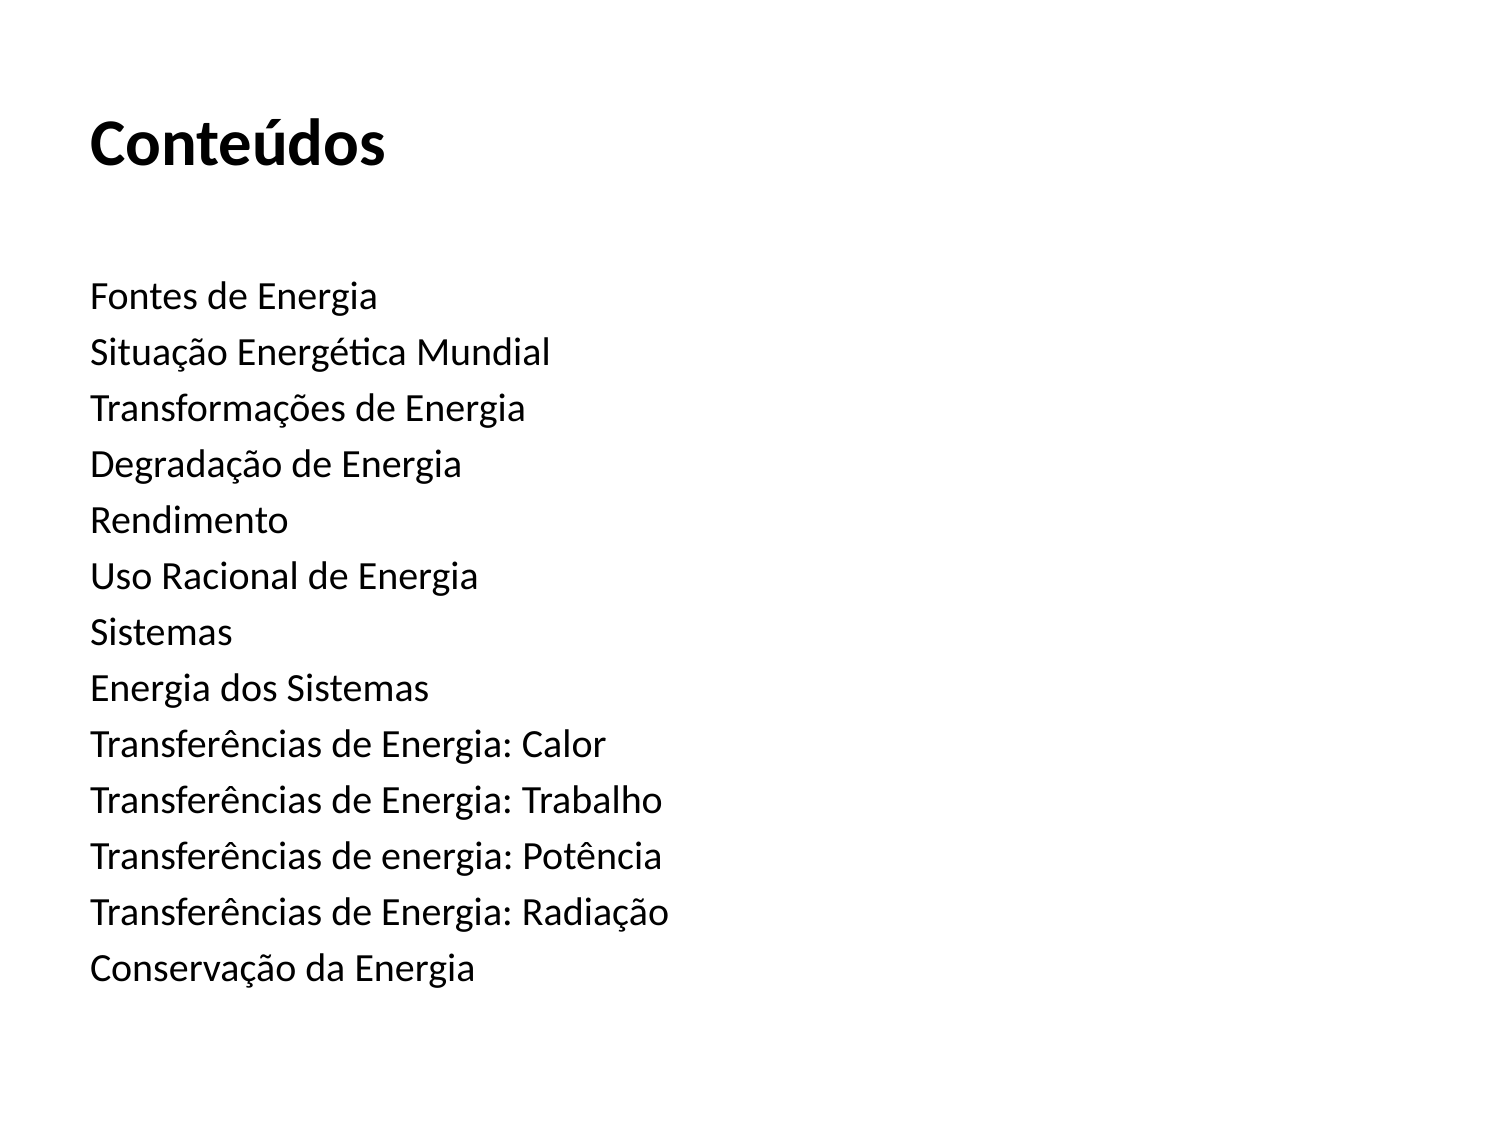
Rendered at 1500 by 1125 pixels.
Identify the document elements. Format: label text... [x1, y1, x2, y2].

list Fontes de Energia Situação Energética Mundial Transformações de Energia Degradação de Energia Rendimento Uso Racional de Energia Sistemas Energia dos Sistemas Transferências de Energia: Calor Transferências de Energia: Trabalho Transferências de energia: Potência Transferências de Energia: Radiação Conservação da Energia [75, 262, 1425, 1005]
title Conteúdos [75, 45, 1425, 233]
